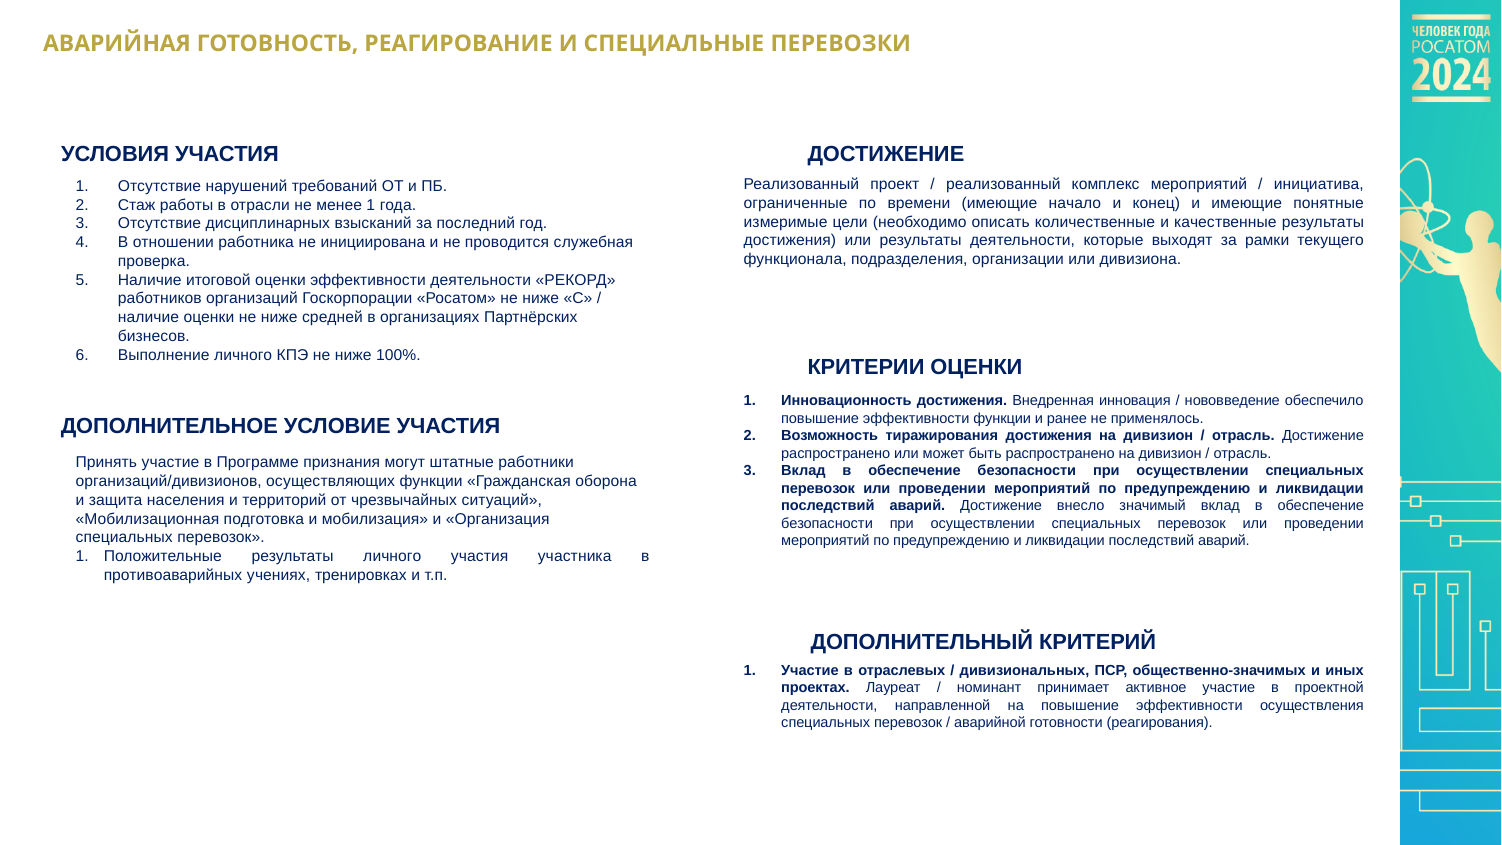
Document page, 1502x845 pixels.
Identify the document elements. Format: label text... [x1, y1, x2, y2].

text_box Инновационность достижения. Внедренная инновация / нововведение обеспечило повышение эффективности функции и ранее не применялось. Возможность тиражирования достижения на дивизион / отрасль. Достижение распространено или может быть распространено на дивизион / отрасль. Вклад в обеспечение безопасности при осуществлении специальных перевозок или проведении мероприятий по предупреждению и ликвидации последствий аварий. Достижение внесло значимый вклад в обеспечение безопасности при осуществлении специальных перевозок или проведении мероприятий по предупреждению и ликвидации последствий аварий. [728, 383, 1379, 556]
text_box УСЛОВИЯ УЧАСТИЯ [60, 126, 411, 169]
text_box Реализованный проект / реализованный комплекс мероприятий / инициатива, ограниченные по времени (имеющие начало и конец) и имеющие понятные измеримые цели (необходимо описать количественные и качественные результаты достижения) или результаты деятельности, которые выходят за рамки текущего функционала, подразделения, организации или дивизиона. [728, 166, 1379, 276]
text_box ДОПОЛНИТЕЛЬНЫЙ КРИТЕРИЙ [810, 614, 1303, 653]
text_box Принять участие в Программе признания могут штатные работники организаций/дивизионов, осуществляющих функции «Гражданская оборона и защита населения и территорий от чрезвычайных ситуаций», «Мобилизационная подготовка и мобилизация» и «Организация специальных перевозок». Положительные результаты личного участия участника в противоаварийных учениях, тренировках и т.п. [60, 444, 664, 591]
text_box ДОПОЛНИТЕЛЬНОЕ УСЛОВИЕ УЧАСТИЯ [60, 399, 652, 441]
text_box ДОСТИЖЕНИЕ [807, 126, 1158, 166]
text_box Участие в отраслевых / дивизиональных, ПСР, общественно-значимых и иных проектах. Лауреат / номинант принимает активное участие в проектной деятельности, направленной на повышение эффективности осуществления специальных перевозок / аварийной готовности (реагирования). [728, 653, 1379, 738]
text_box АВАРИЙНАЯ ГОТОВНОСТЬ, РЕАГИРОВАНИЕ И СПЕЦИАЛЬНЫЕ ПЕРЕВОЗКИ [28, 21, 1401, 64]
text_box КРИТЕРИИ ОЦЕНКИ [807, 339, 1158, 381]
text_box Отсутствие нарушений требований ОТ и ПБ. Стаж работы в отрасли не менее 1 года. Отсутствие дисциплинарных взысканий за последний год. В отношении работника не инициирована и не проводится служебная проверка. Наличие итоговой оценки эффективности деятельности «РЕКОРД» работников организаций Госкорпорации «Росатом» не ниже «С» / наличие оценки не ниже средней в организациях Партнёрских бизнесов. Выполнение личного КПЭ не ниже 100%. [60, 168, 664, 371]
picture [1400, 0, 1502, 845]
